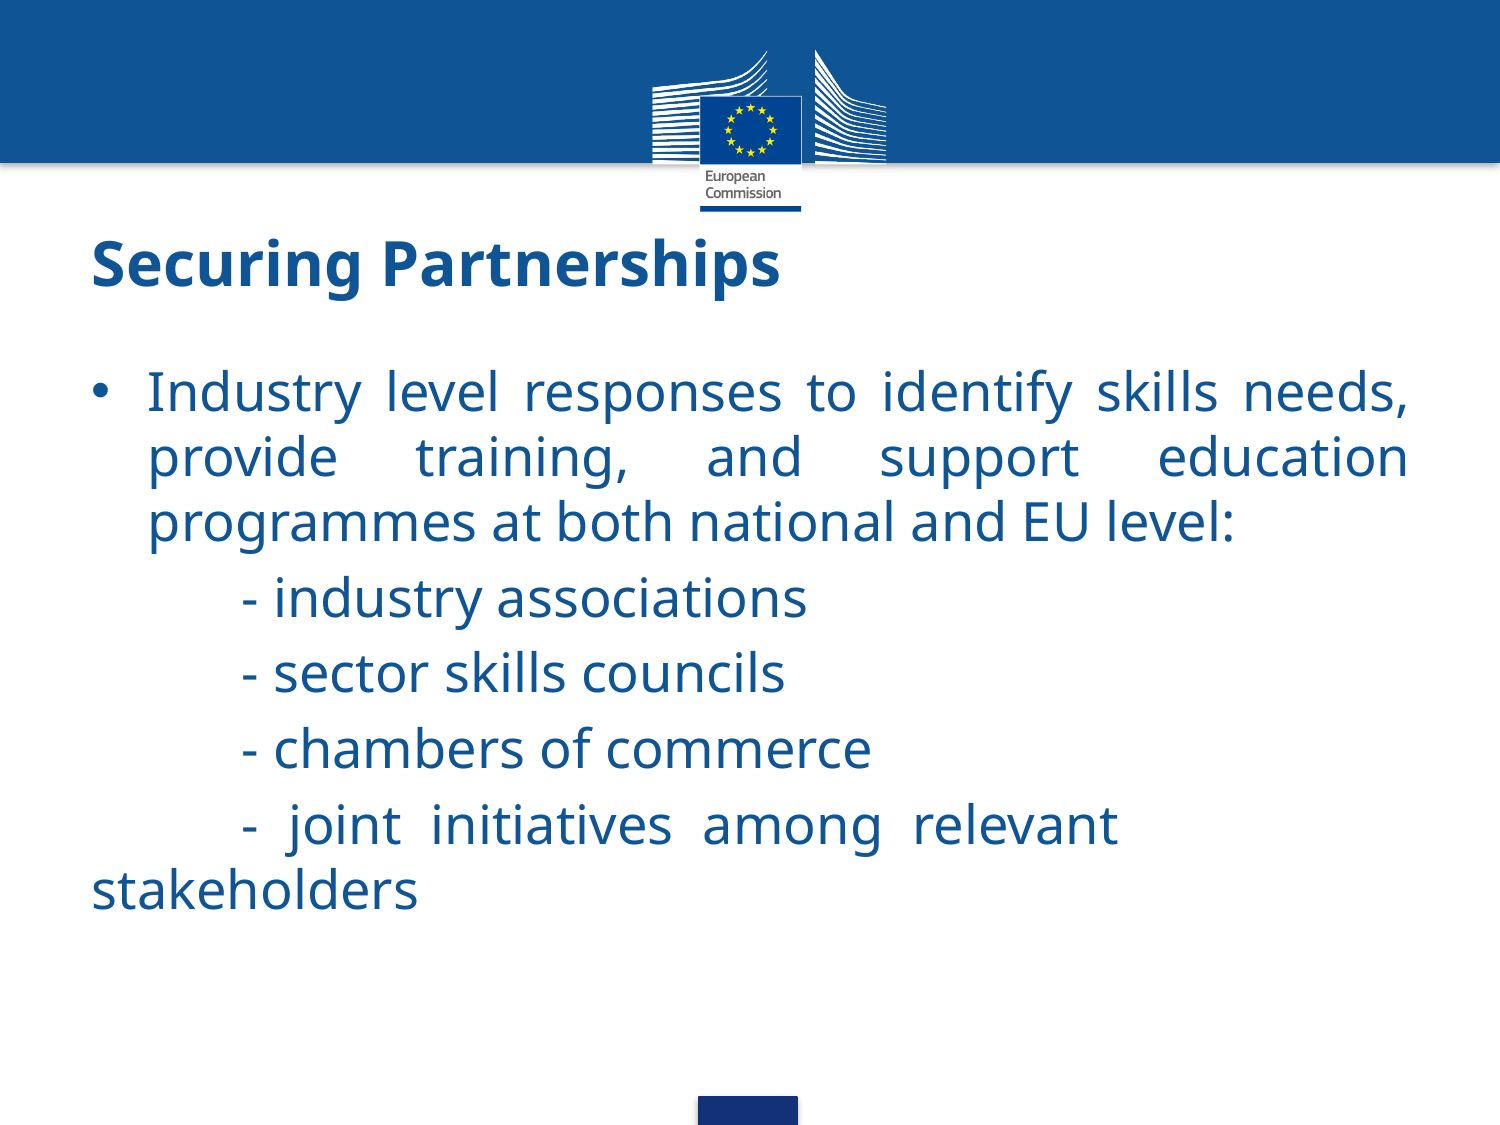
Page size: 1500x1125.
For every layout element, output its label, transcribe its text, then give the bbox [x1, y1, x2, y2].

list Industry level responses to identify skills needs, provide training, and support education programmes at both national and EU level: - industry associations - sector skills councils - chambers of commerce - joint initiatives among relevant stakeholders [76, 349, 1427, 1000]
title Securing Partnerships [76, 184, 1428, 339]
